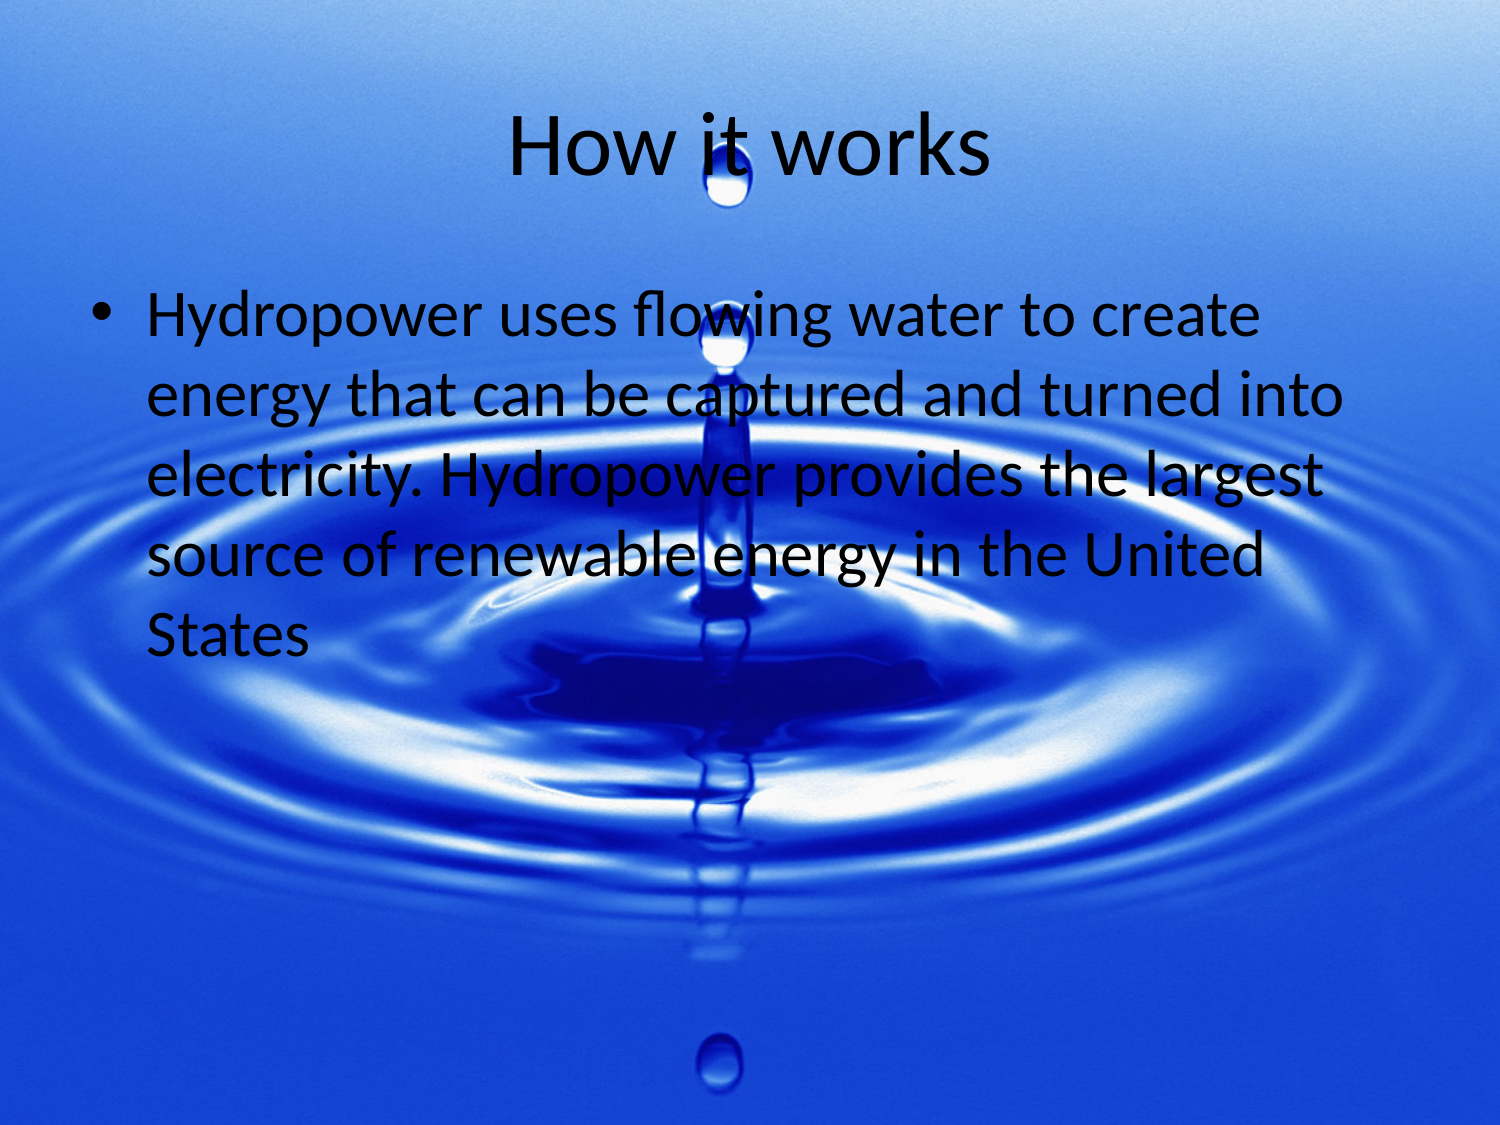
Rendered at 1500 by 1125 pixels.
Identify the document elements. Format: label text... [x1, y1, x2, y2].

list Hydropower uses flowing water to create energy that can be captured and turned into electricity. Hydropower provides the largest source of renewable energy in the United States [75, 262, 1425, 1005]
title How it works [75, 45, 1425, 233]
picture [0, 0, 1500, 1125]
